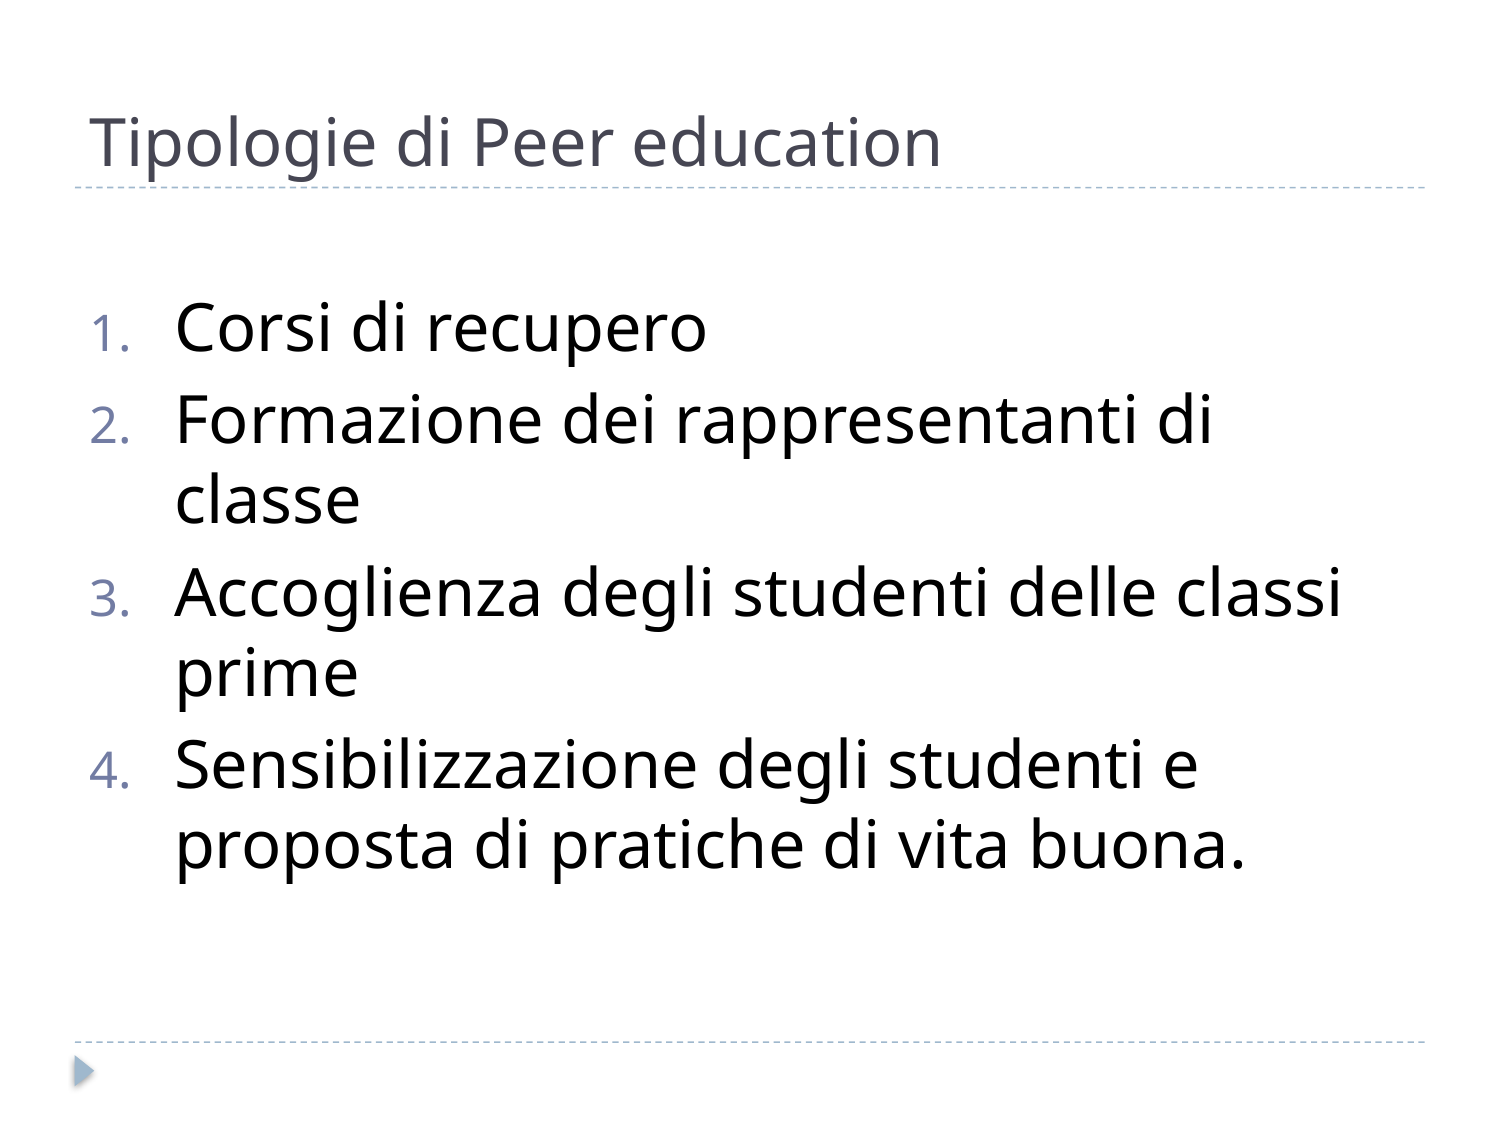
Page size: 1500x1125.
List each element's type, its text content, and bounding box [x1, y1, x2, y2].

title Tipologie di Peer education [75, 24, 1425, 188]
list Corsi di recupero Formazione dei rappresentanti di classe Accoglienza degli studenti delle classi prime Sensibilizzazione degli studenti e proposta di pratiche di vita buona. [75, 200, 1425, 1010]
